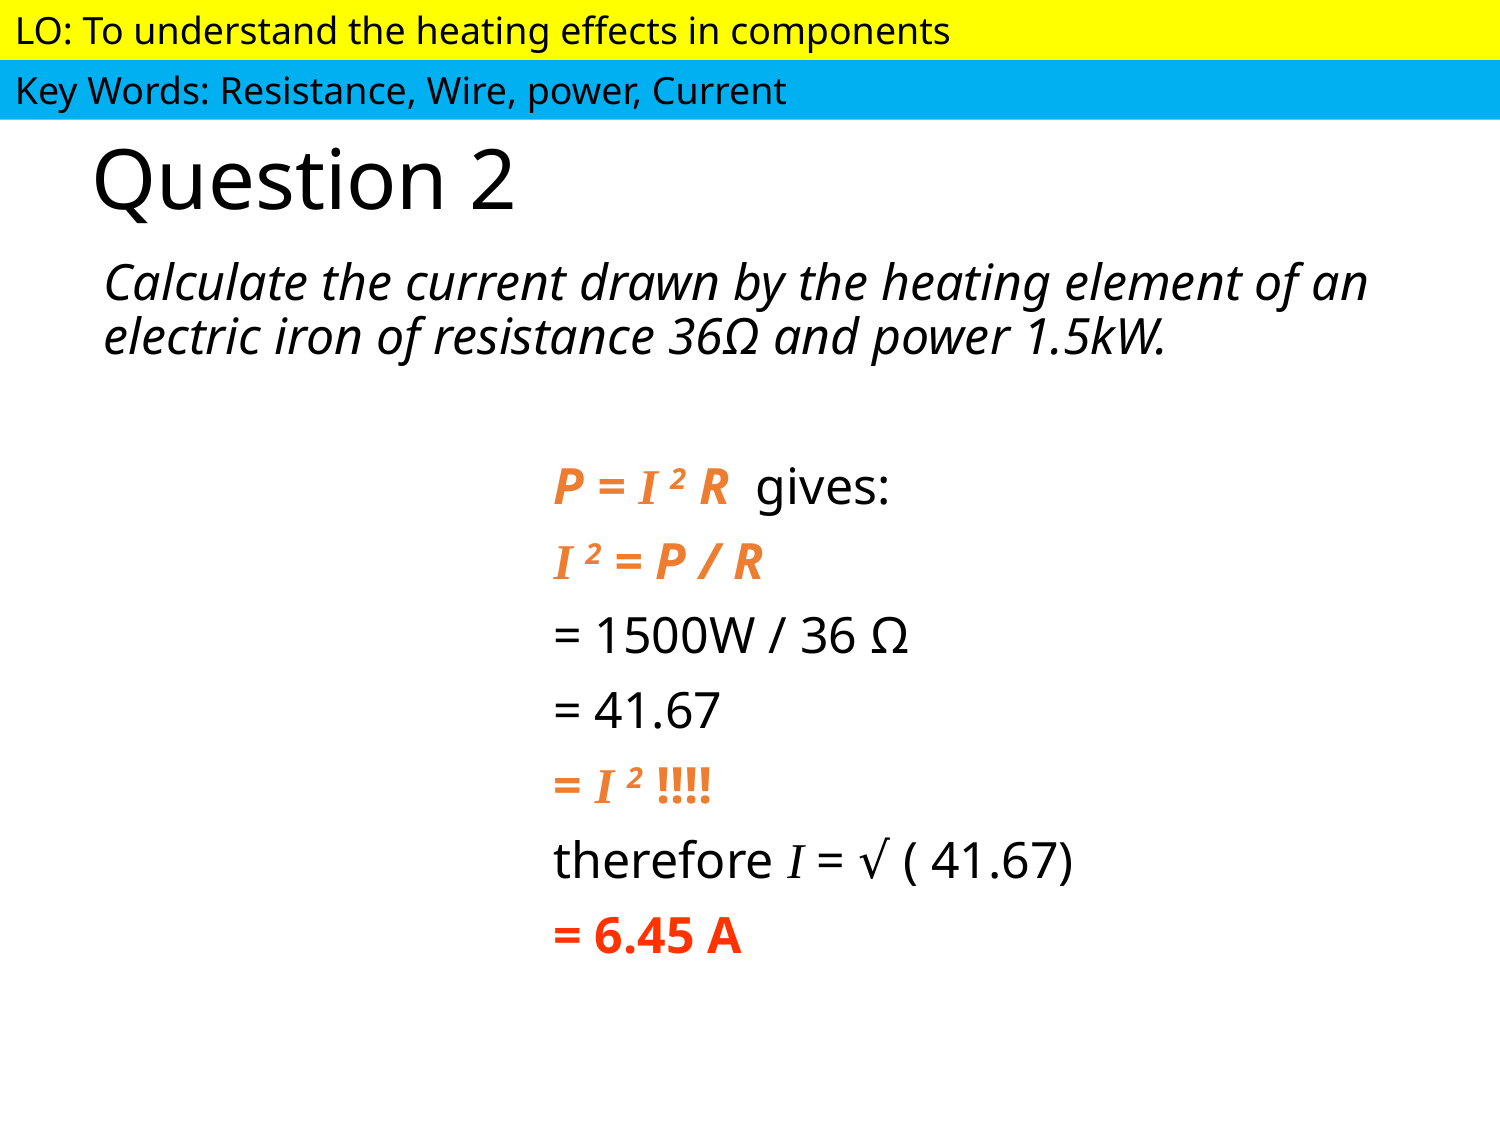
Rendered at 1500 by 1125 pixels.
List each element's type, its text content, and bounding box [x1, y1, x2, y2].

title Question 2 [76, 89, 1427, 277]
list Calculate the current drawn by the heating element of an electric iron of resistance 36Ω and power 1.5kW. P = I 2 R gives: I 2 = P / R = 1500W / 36 Ω = 41.67 = I 2 !!!! therefore I = √ ( 41.67) = 6.45 A [88, 250, 1425, 1059]
